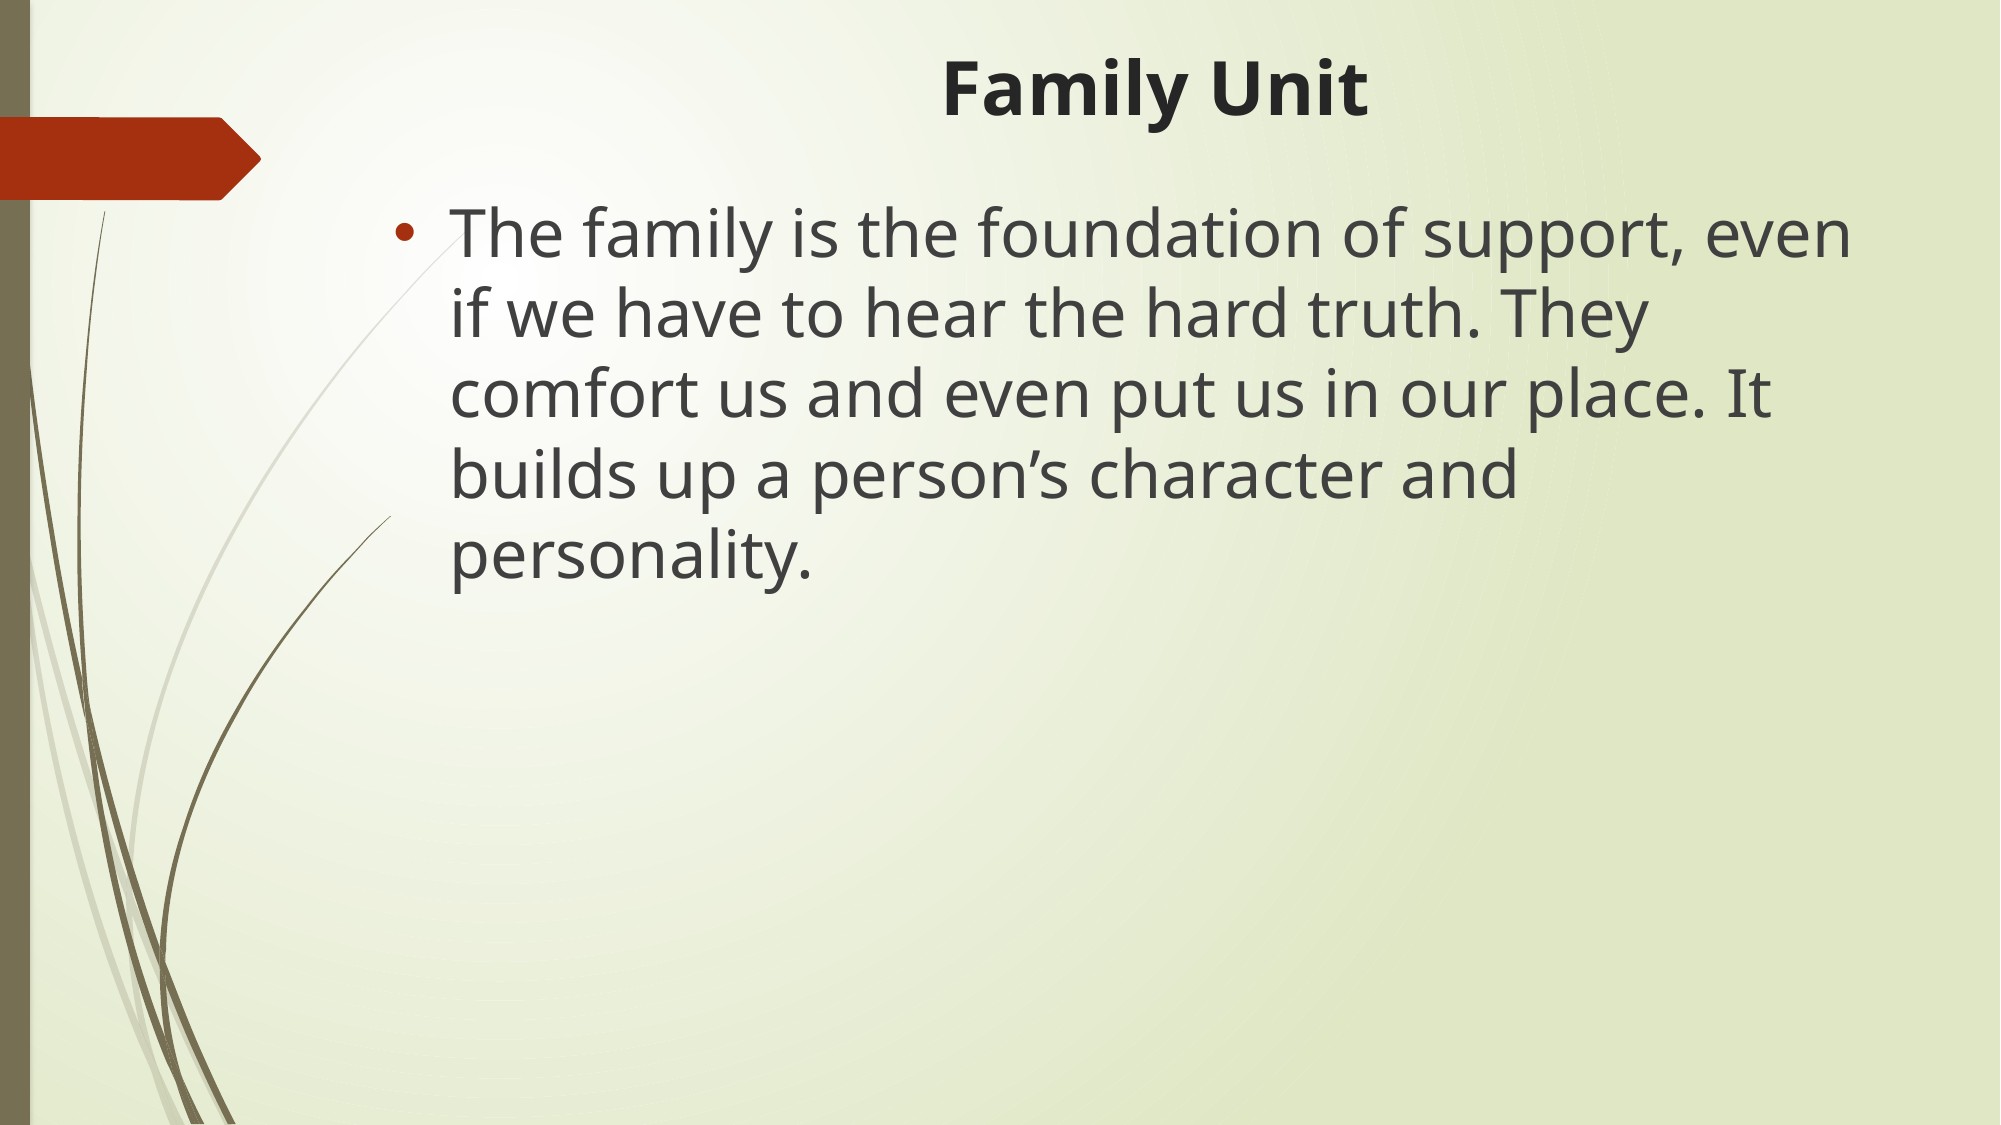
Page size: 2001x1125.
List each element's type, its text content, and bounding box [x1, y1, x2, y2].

list The family is the foundation of support, even if we have to hear the hard truth. They comfort us and even put us in our place. It builds up a person’s character and personality. [378, 183, 1888, 1097]
title Family Unit [424, 32, 1887, 148]
